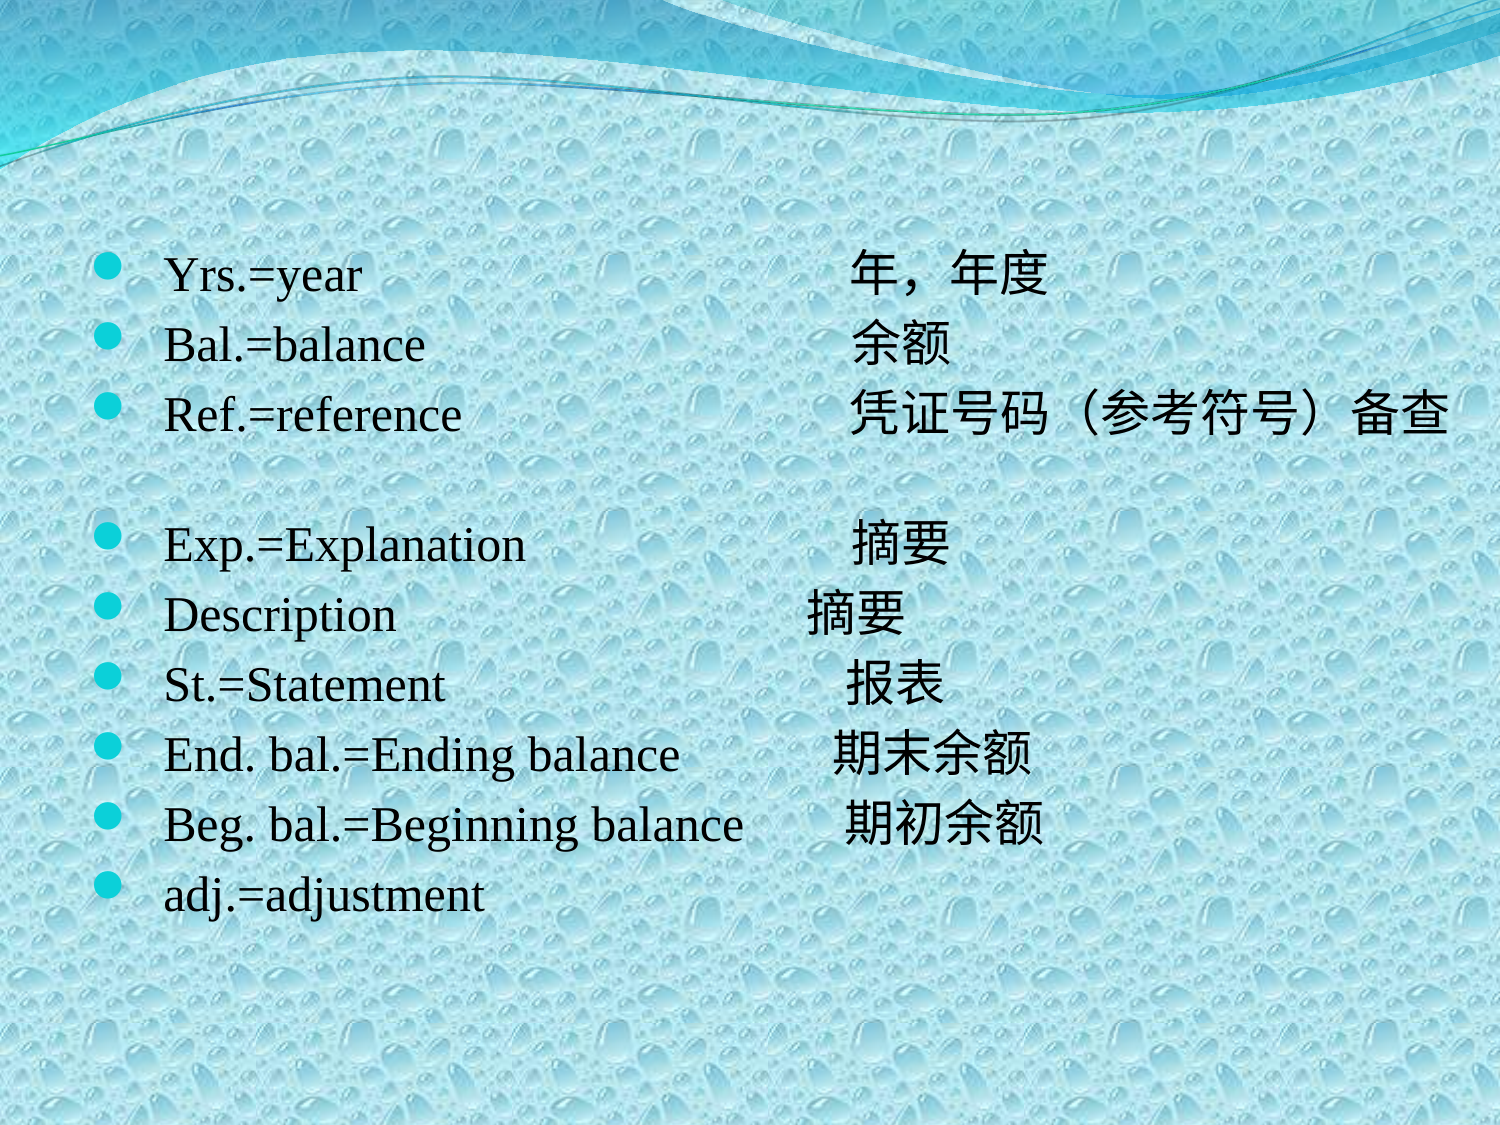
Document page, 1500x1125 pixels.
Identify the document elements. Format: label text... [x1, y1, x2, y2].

list Yrs.=year 年，年度 Bal.=balance 余额 Ref.=reference 凭证号码（参考符号）备查 Exp.=Explanation 摘要 Description 摘要 St.=Statement 报表 End. bal.=Ending balance 期末余额 Beg. bal.=Beginning balance 期初余额 adj.=adjustment [74, 234, 1477, 880]
picture [0, 0, 1500, 1125]
